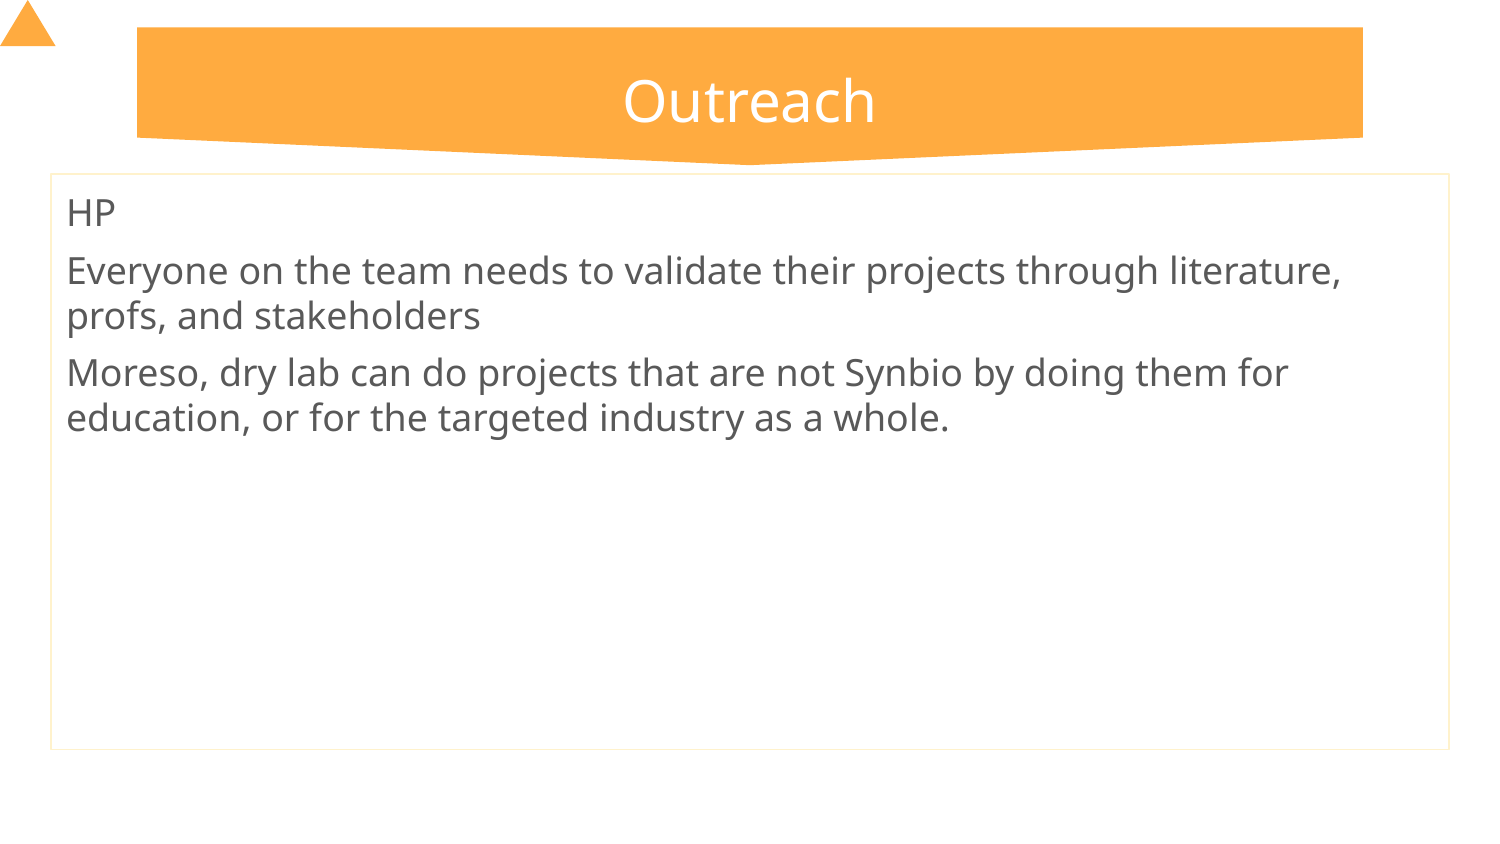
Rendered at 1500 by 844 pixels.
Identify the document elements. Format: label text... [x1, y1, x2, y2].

text_box [137, 27, 1363, 49]
title Outreach [51, 49, 1449, 144]
text_box [0, 0, 56, 47]
text_box [279, 144, 1221, 166]
list HP Everyone on the team needs to validate their projects through literature, profs, and stakeholders Moreso, dry lab can do projects that are not Synbio by doing them for education, or for the targeted industry as a whole. [51, 174, 1449, 750]
